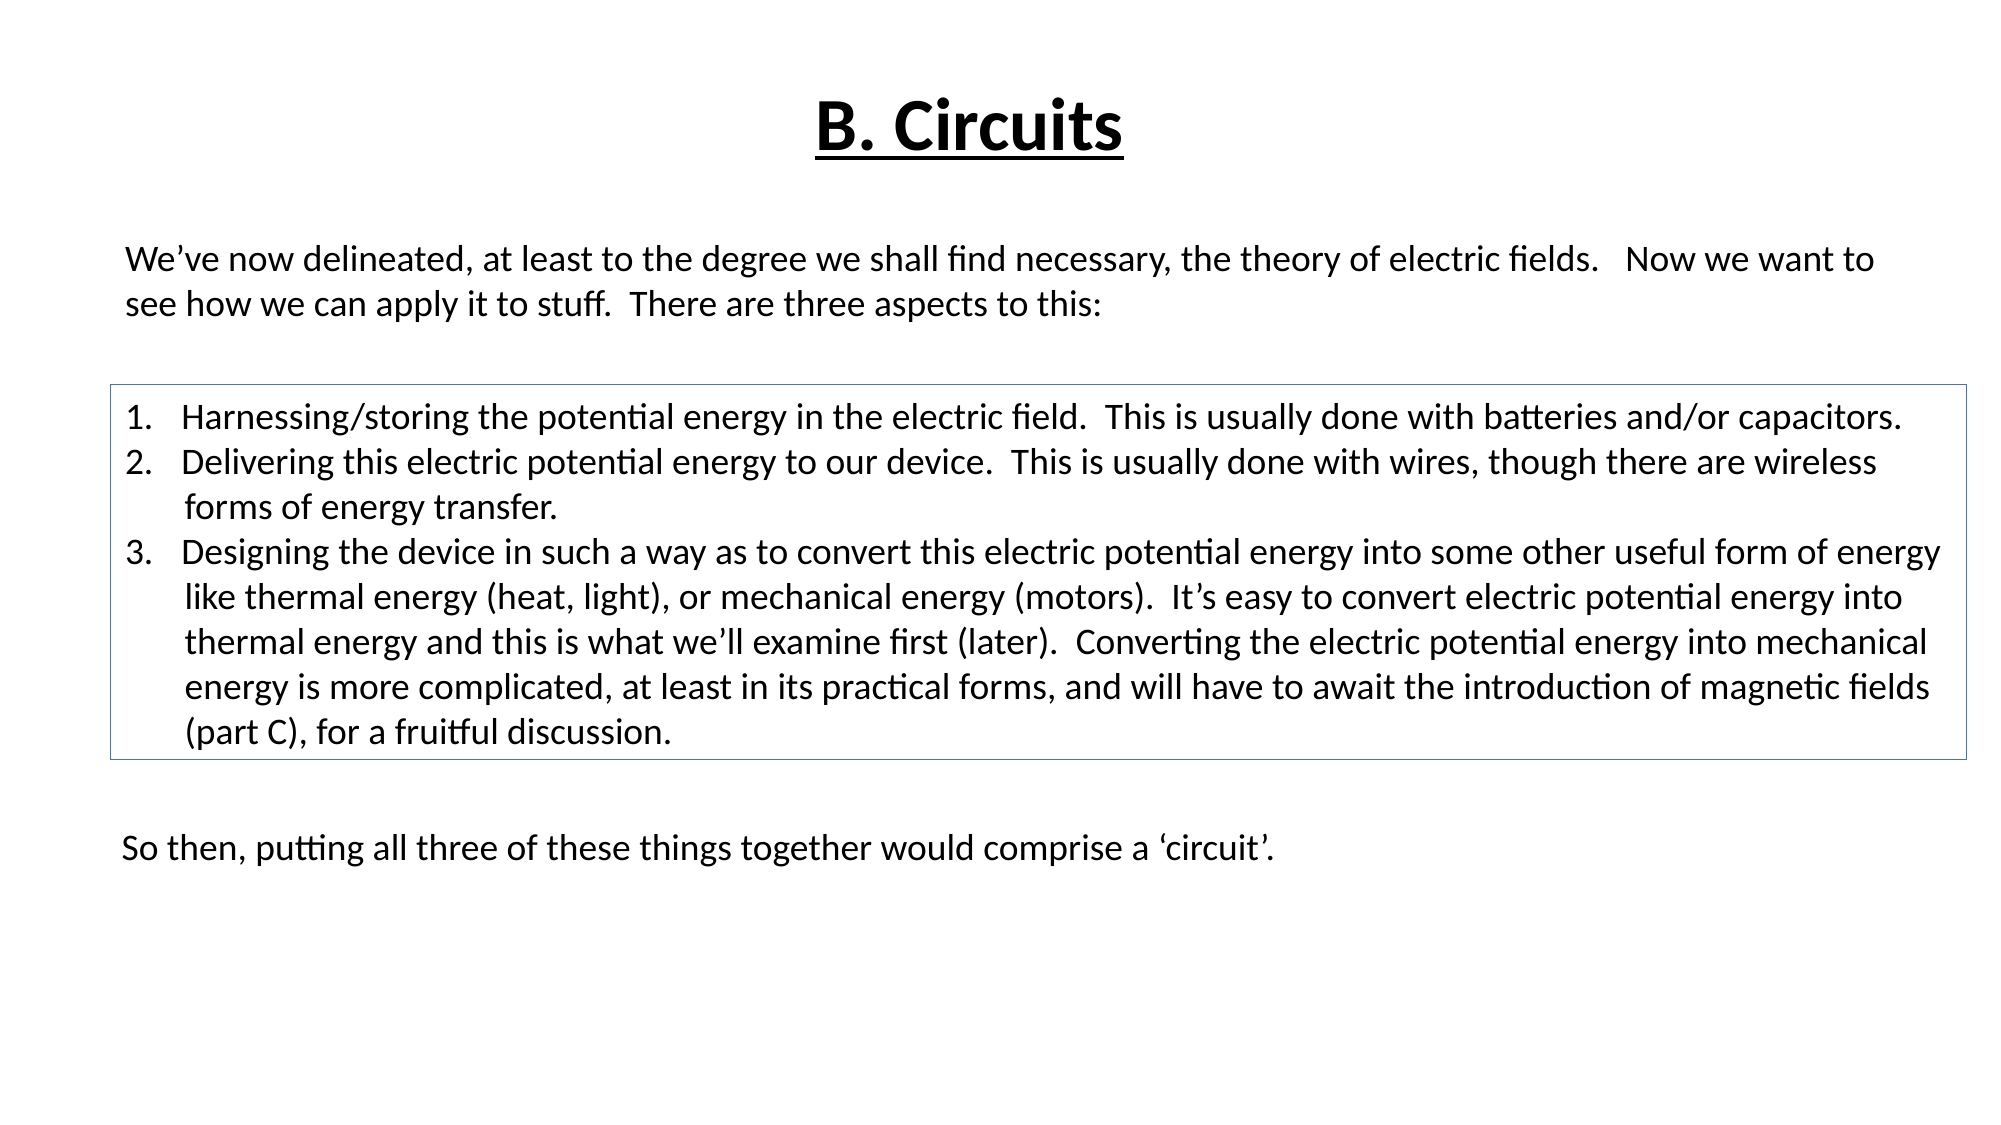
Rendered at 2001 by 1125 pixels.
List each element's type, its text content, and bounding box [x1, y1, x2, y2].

text_box So then, putting all three of these things together would comprise a ‘circuit’. [106, 815, 1292, 876]
text_box Harnessing/storing the potential energy in the electric field. This is usually done with batteries and/or capacitors. Delivering this electric potential energy to our device. This is usually done with wires, though there are wireless forms of energy transfer. Designing the device in such a way as to convert this electric potential energy into some other useful form of energy like thermal energy (heat, light), or mechanical energy (motors). It’s easy to convert electric potential energy into thermal energy and this is what we’ll examine first (later). Converting the electric potential energy into mechanical energy is more complicated, at least in its practical forms, and will have to await the introduction of magnetic fields (part C), for a fruitful discussion. [110, 384, 1967, 760]
text_box We’ve now delineated, at least to the degree we shall find necessary, the theory of electric fields. Now we want to see how we can apply it to stuff. There are three aspects to this: [110, 226, 1901, 332]
title B. Circuits [219, 76, 1720, 175]
